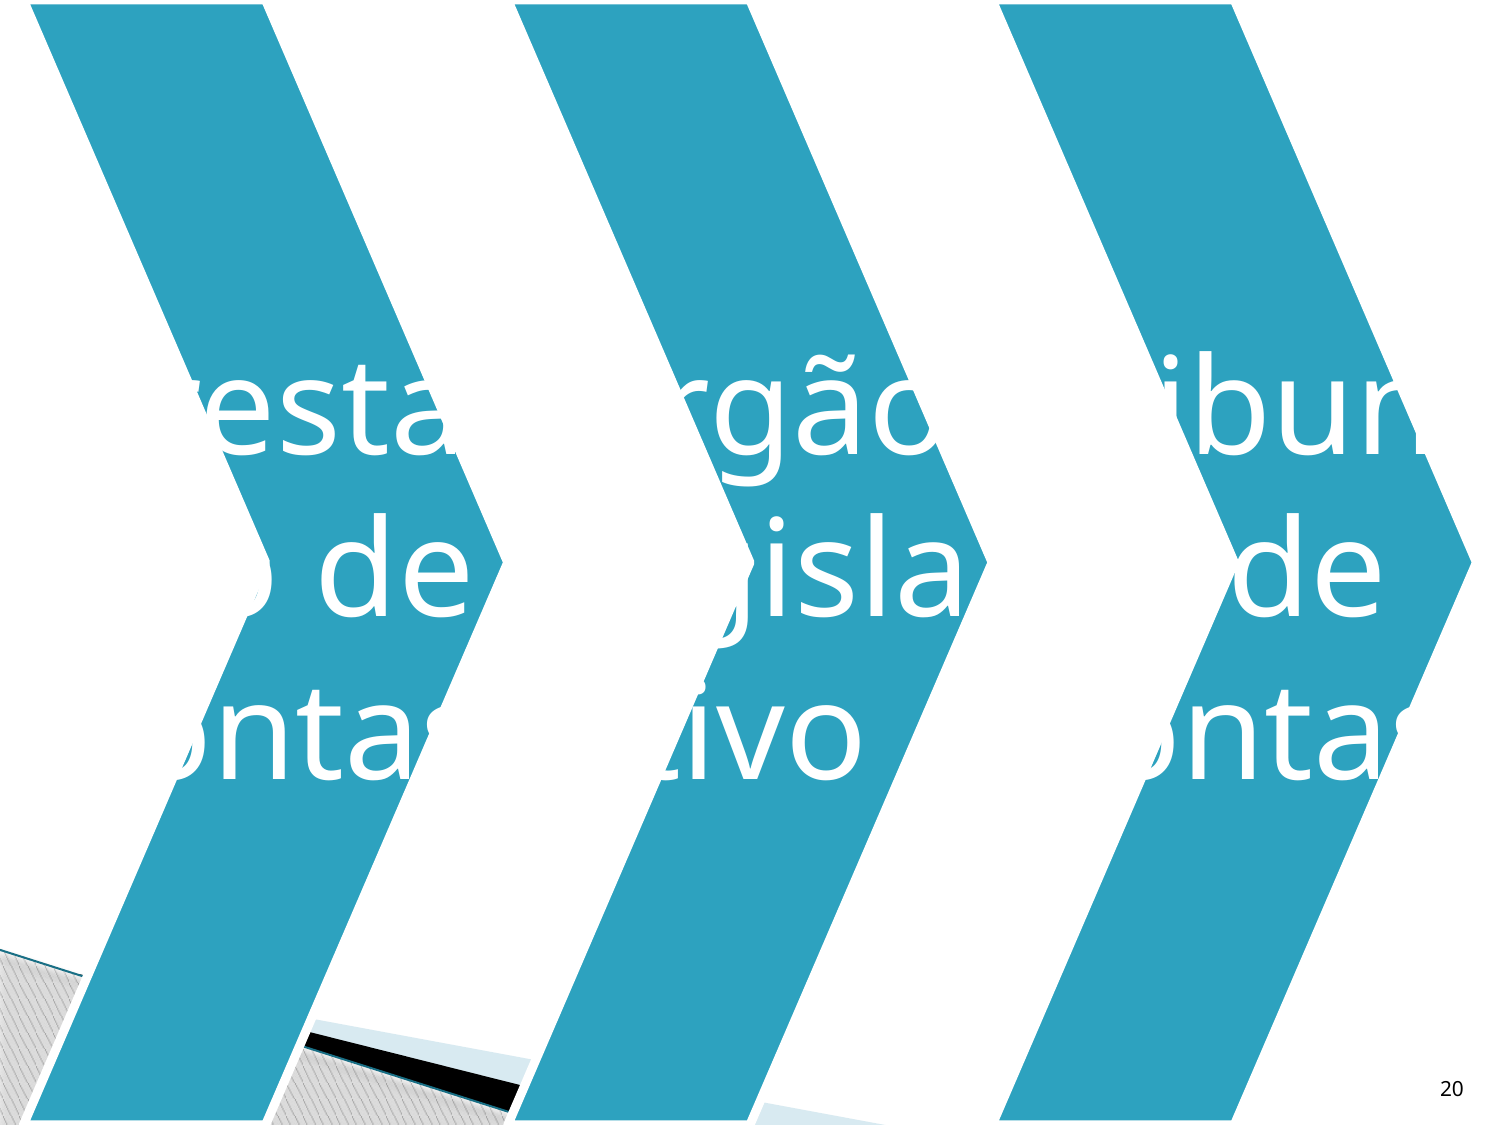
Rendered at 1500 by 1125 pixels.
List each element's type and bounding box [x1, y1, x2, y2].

list [23, 0, 1477, 1125]
